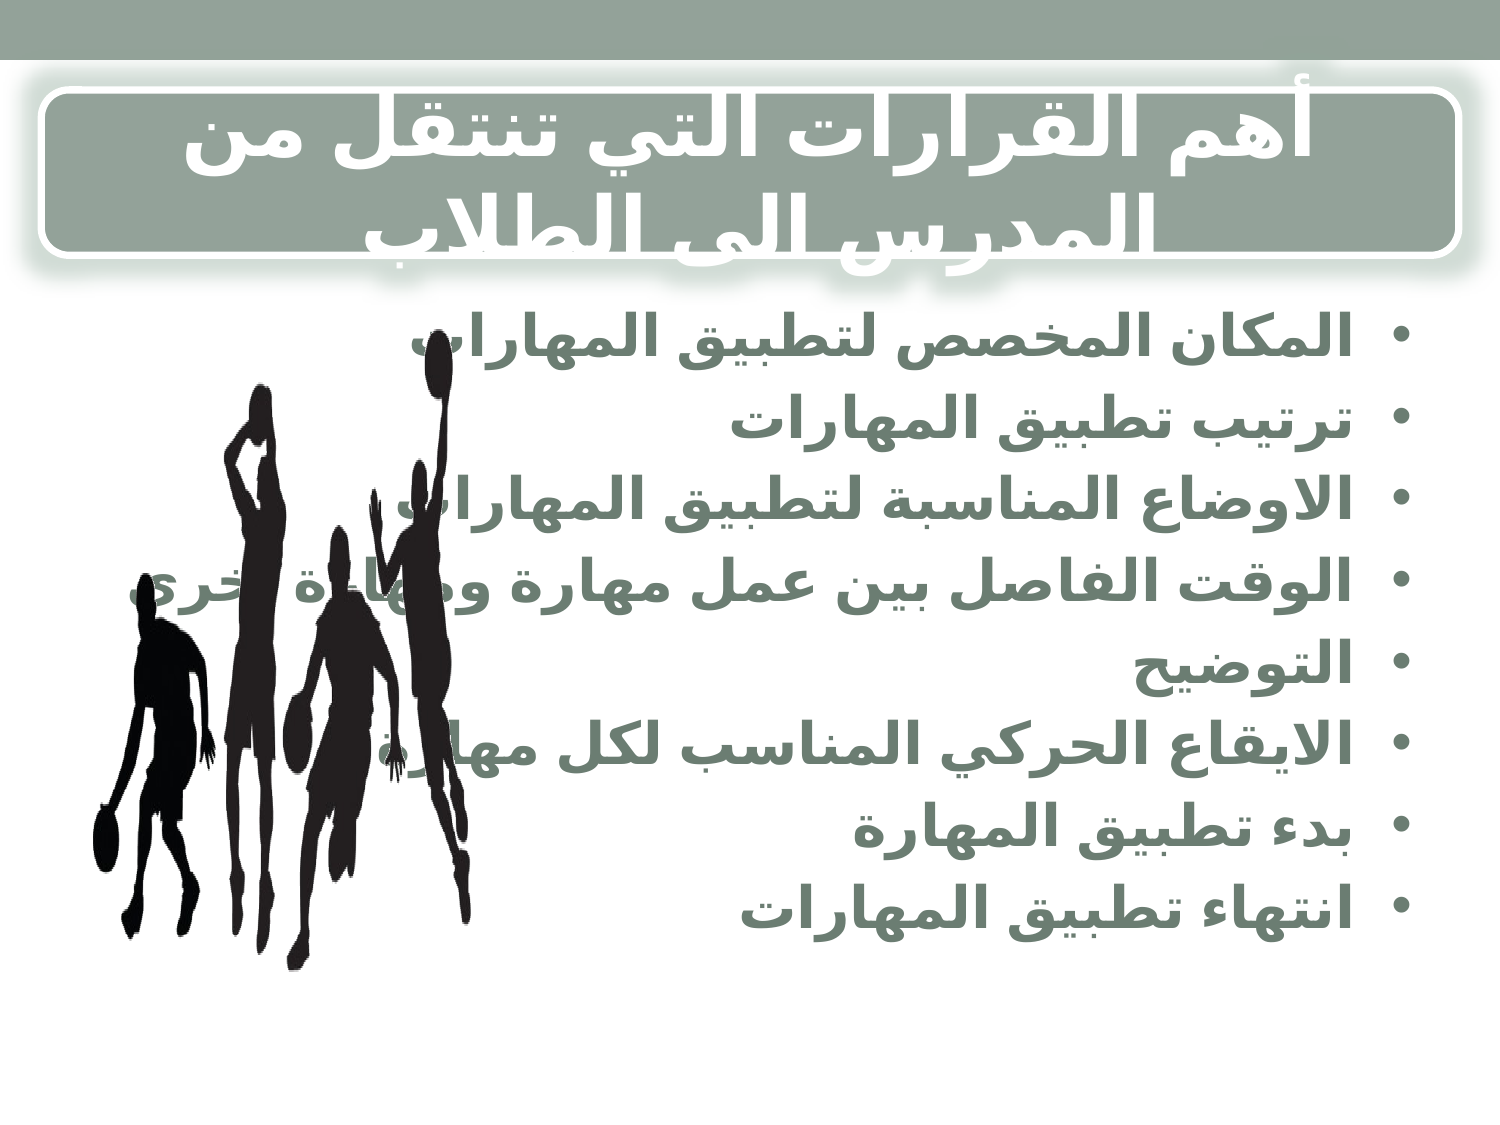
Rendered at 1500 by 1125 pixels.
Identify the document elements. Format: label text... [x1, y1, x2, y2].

picture [41, 314, 514, 977]
text_box المكان المخصص لتطبيق المهارات ترتيب تطبيق المهارات الاوضاع المناسبة لتطبيق المهارات الوقت الفاصل بين عمل مهارة ومهارة اخرى التوضيح الايقاع الحركي المناسب لكل مهارة بدء تطبيق المهارة انتهاء تطبيق المهارات [76, 290, 1427, 981]
text_box أهم القرارات التي تنتقل من المدرس الى الطلاب [37, 86, 1463, 259]
